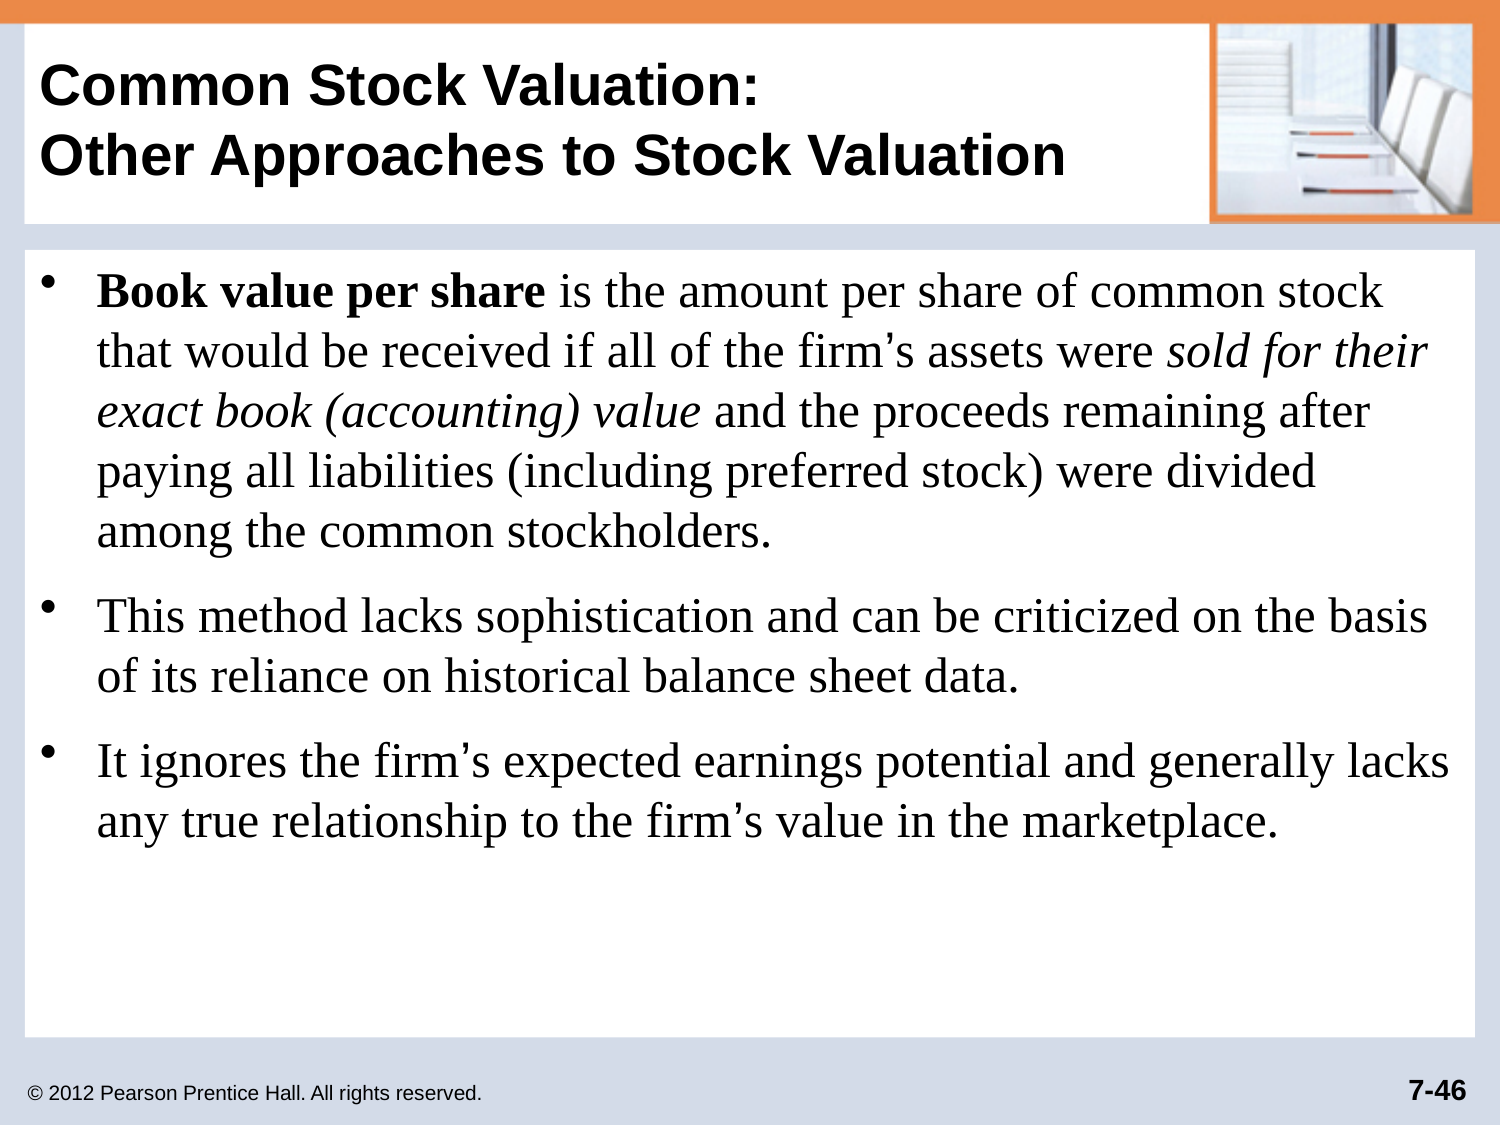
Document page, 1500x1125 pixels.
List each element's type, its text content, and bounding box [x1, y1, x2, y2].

picture [0, 0, 1500, 224]
slide_number 7-46 [1331, 1038, 1482, 1114]
list Book value per share is the amount per share of common stock that would be received if all of the firm’s assets were sold for their exact book (accounting) value and the proceeds remaining after paying all liabilities (including preferred stock) were divided among the common stockholders. This method lacks sophistication and can be criticized on the basis of its reliance on historical balance sheet data. It ignores the firm’s expected earnings potential and generally lacks any true relationship to the firm’s value in the marketplace. [24, 249, 1476, 1013]
footer © 2012 Pearson Prentice Hall. All rights reserved. [12, 1037, 938, 1113]
title Common Stock Valuation: Other Approaches to Stock Valuation [24, 39, 1201, 195]
